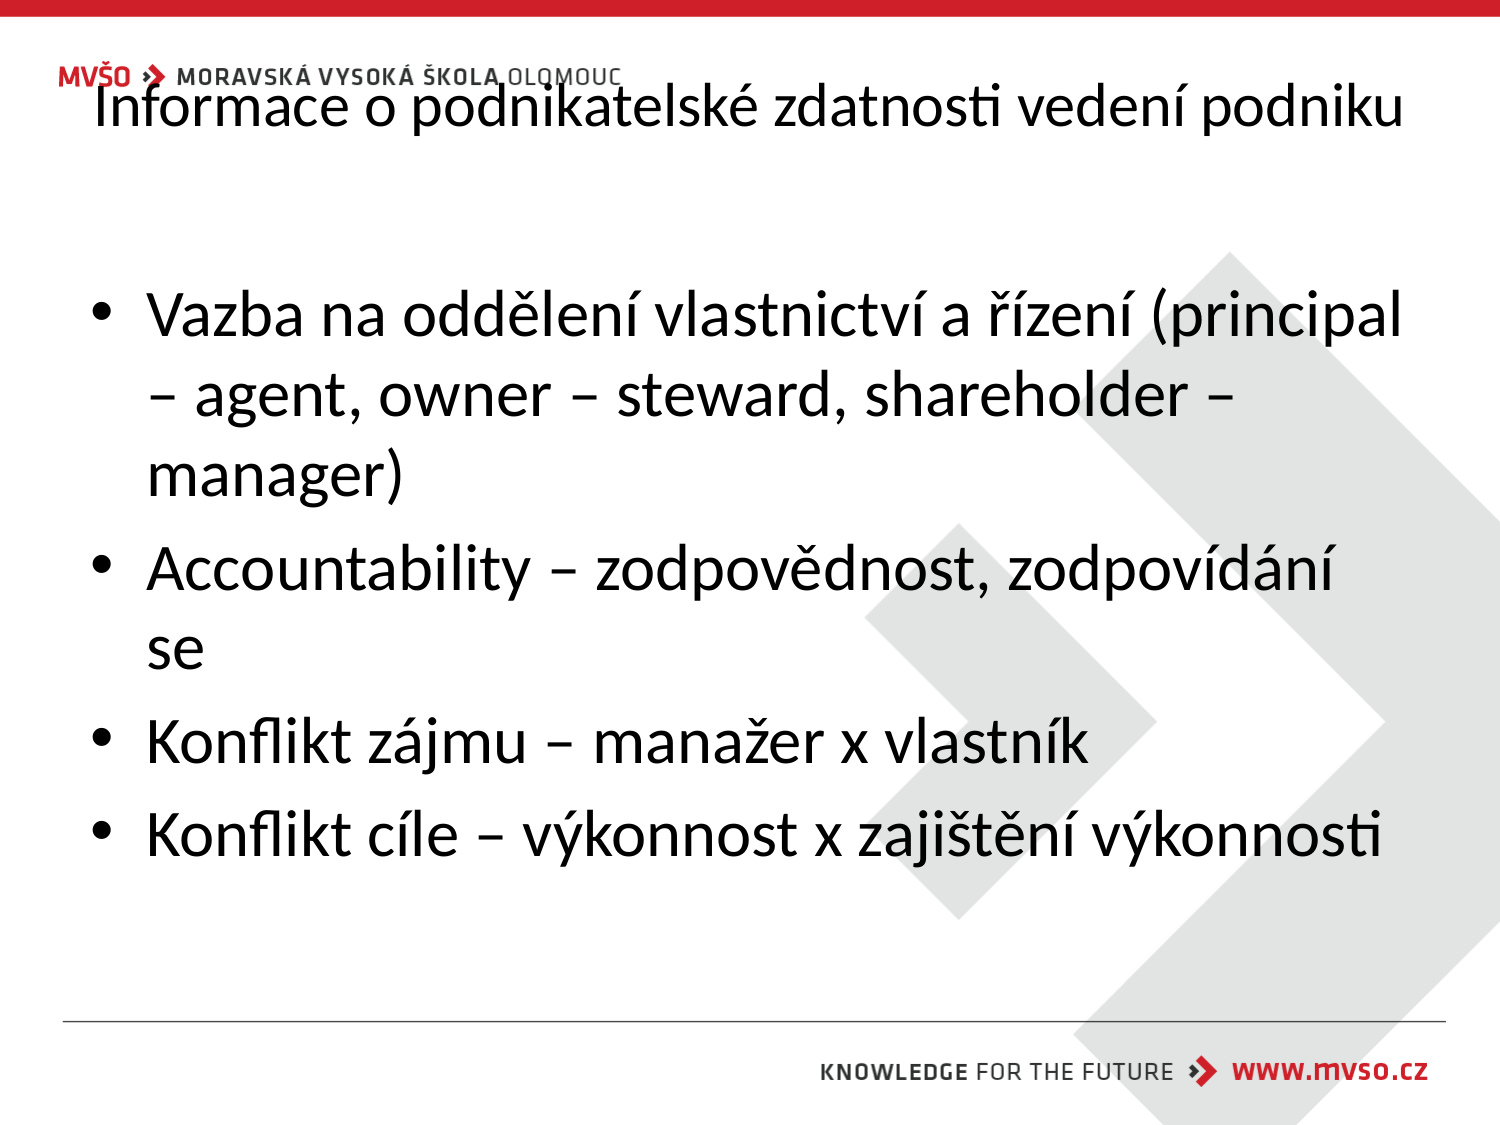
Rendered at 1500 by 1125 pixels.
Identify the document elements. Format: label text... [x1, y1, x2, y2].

list Vazba na oddělení vlastnictví a řízení (principal – agent, owner – steward, shareholder – manager) Accountability – zodpovědnost, zodpovídání se Konflikt zájmu – manažer x vlastník Konflikt cíle – výkonnost x zajištění výkonnosti [75, 262, 1425, 1005]
picture [0, 0, 1500, 1125]
title Informace o podnikatelské zdatnosti vedení podniku [75, 45, 1425, 233]
